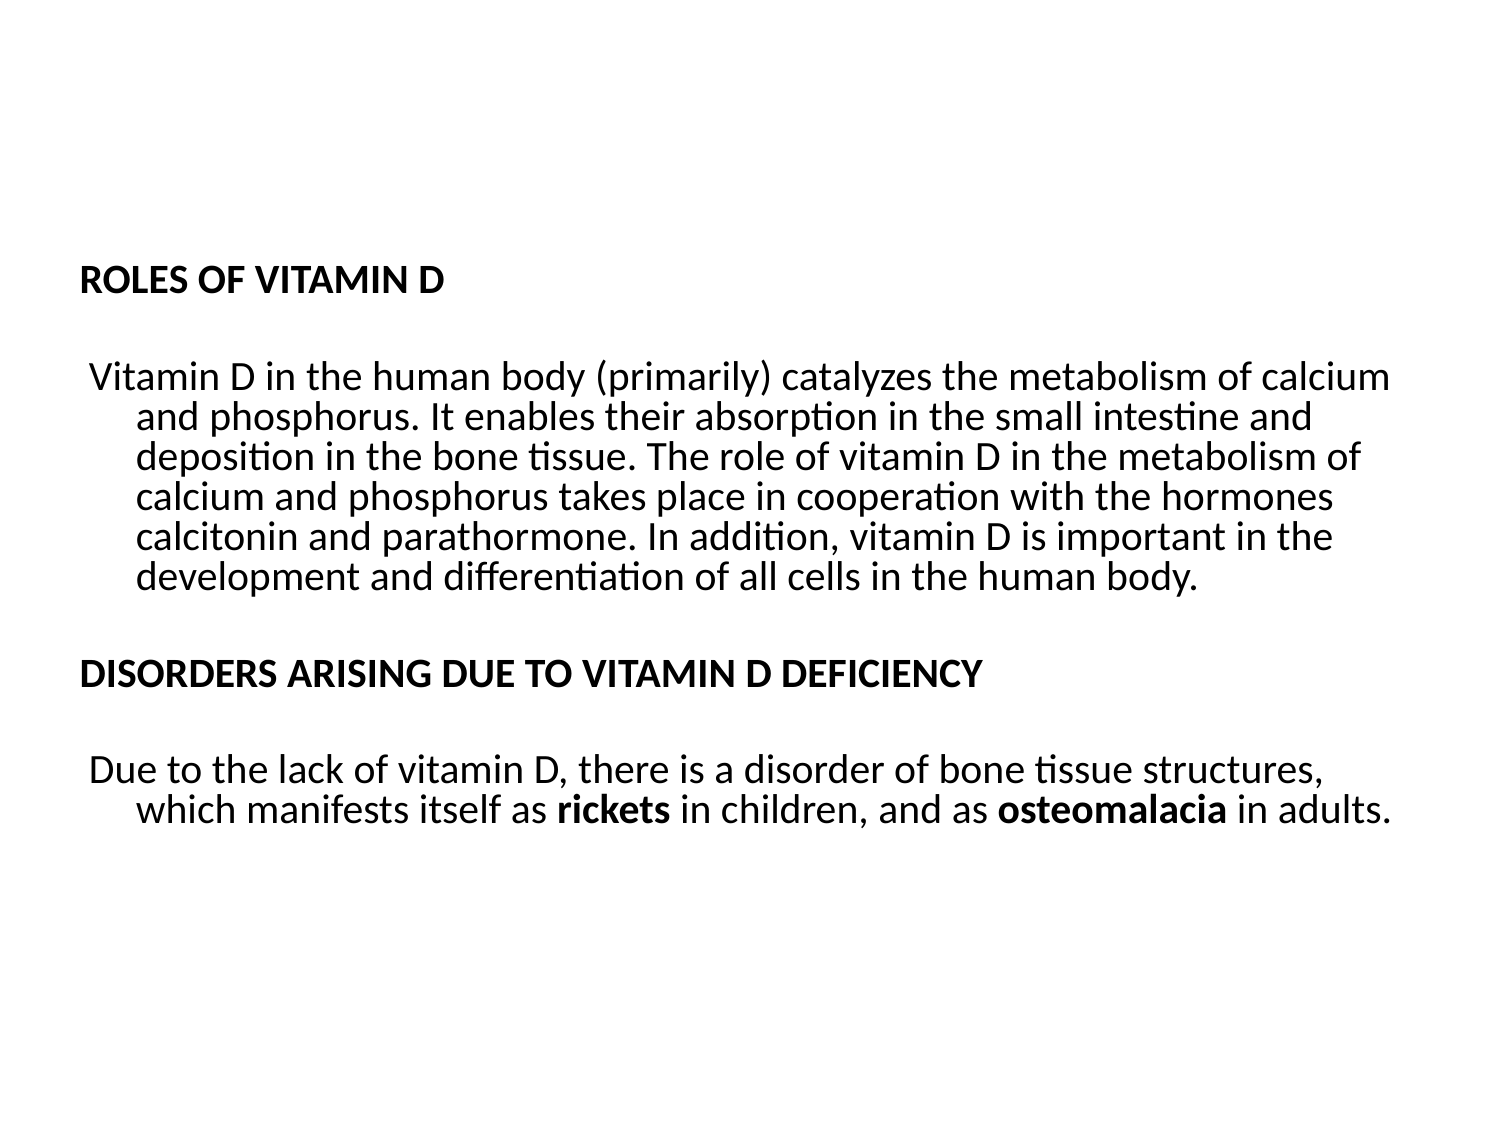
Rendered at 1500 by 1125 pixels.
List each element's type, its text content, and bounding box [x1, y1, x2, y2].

text_box ROLES OF VITAMIN D Vitamin D in the human body (primarily) catalyzes the metabolism of calcium and phosphorus. It enables their absorption in the small intestine and deposition in the bone tissue. The role of vitamin D in the metabolism of calcium and phosphorus takes place in cooperation with the hormones calcitonin and parathormone. In addition, vitamin D is important in the development and differentiation of all cells in the human body. DISORDERS ARISING DUE TO VITAMIN D DEFICIENCY Due to the lack of vitamin D, there is a disorder of bone tissue structures, which manifests itself as rickets in children, and as osteomalacia in adults. [64, 196, 1428, 1071]
